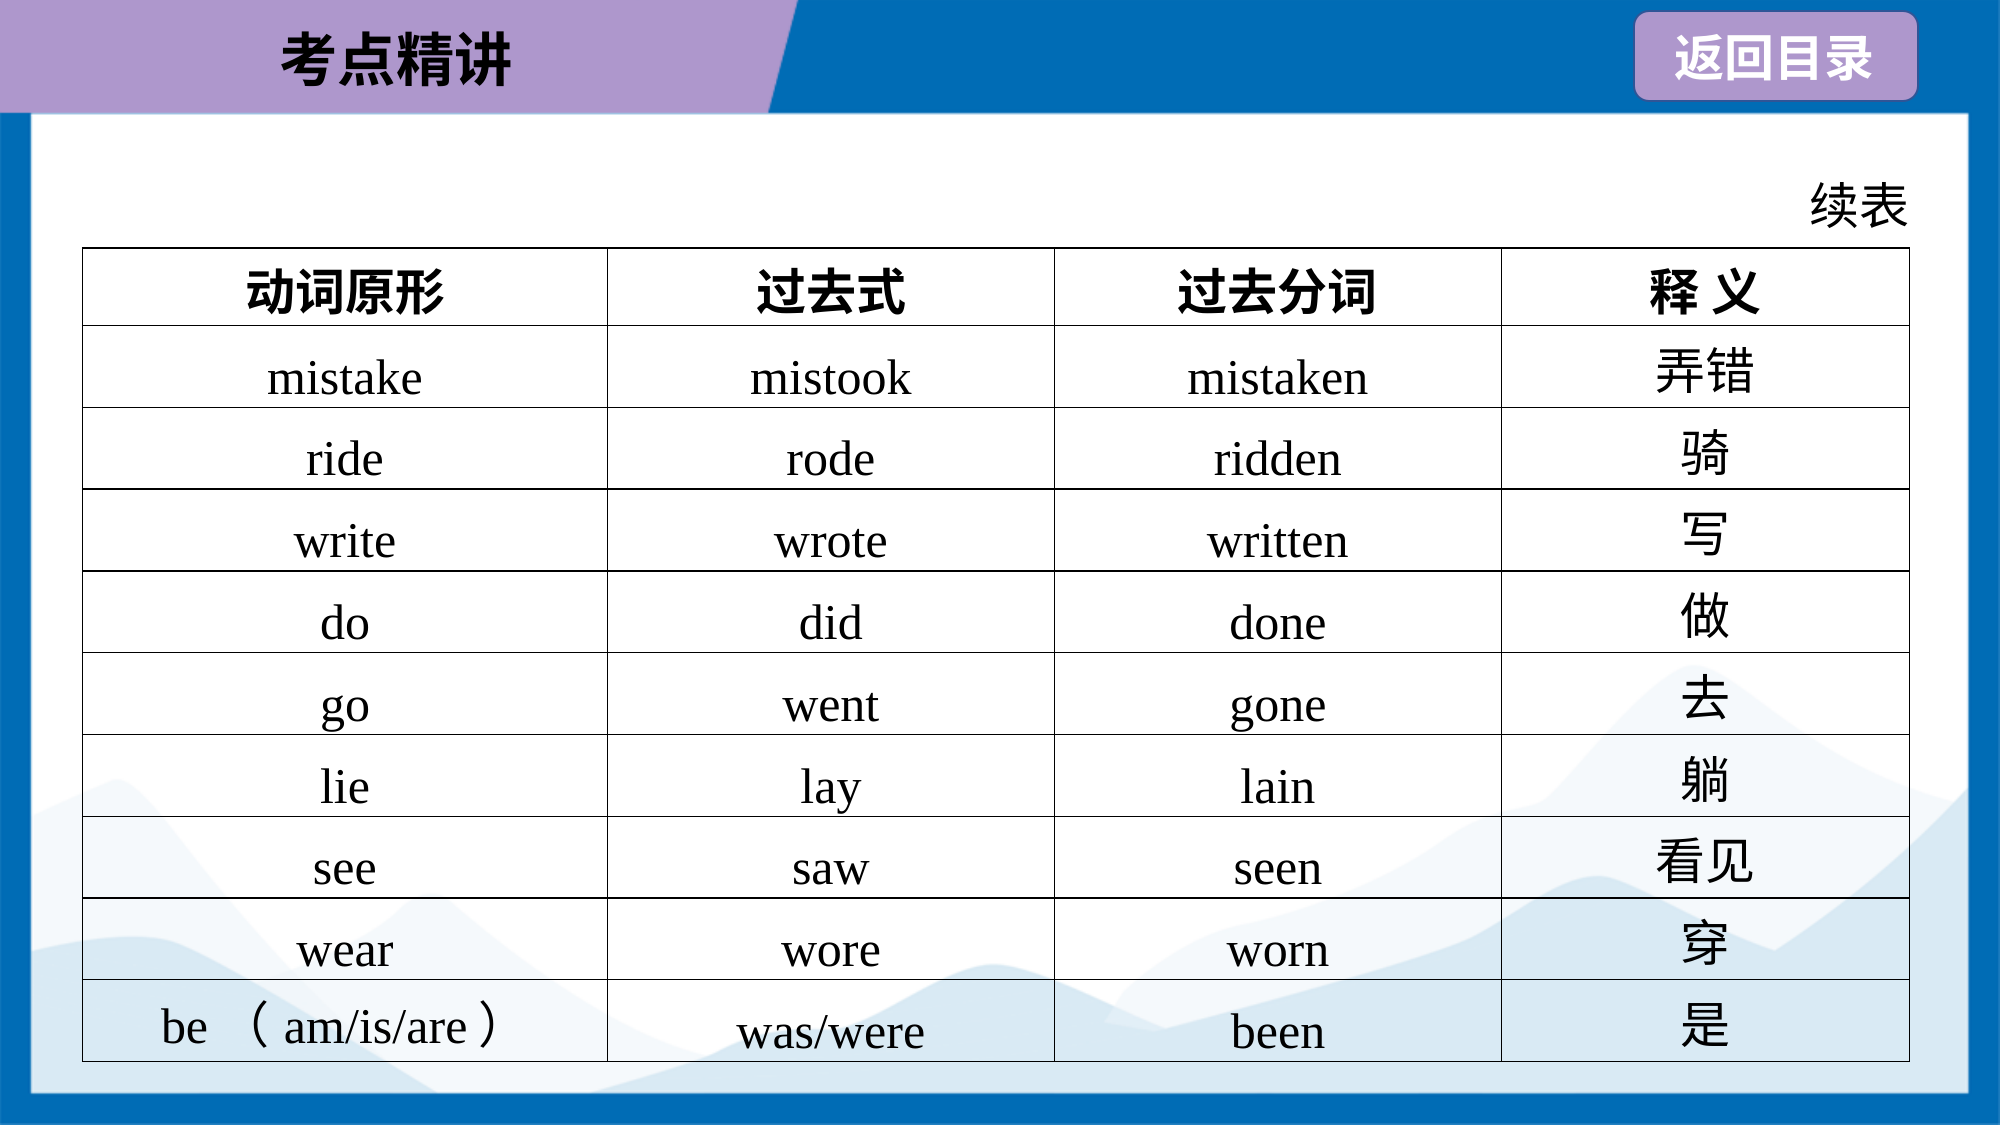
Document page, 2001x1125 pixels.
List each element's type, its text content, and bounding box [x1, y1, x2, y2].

table_cell been [1055, 980, 1501, 1061]
table_cell 躺 [1502, 735, 1909, 816]
table_cell wear [83, 899, 607, 979]
table_header 动词原形 [83, 249, 607, 325]
table_cell lie [83, 735, 607, 816]
table_cell 弄错 [1502, 326, 1909, 407]
table_cell write [83, 490, 607, 570]
table_cell lay [608, 735, 1054, 816]
table_cell rode [608, 408, 1054, 488]
table_cell did [608, 572, 1054, 652]
table_cell lain [1055, 735, 1501, 816]
table_cell done [1055, 572, 1501, 652]
table_header 过去分词 [1055, 249, 1501, 325]
picture [0, 0, 2000, 1125]
table_cell 看见 [1502, 817, 1909, 897]
table_cell seen [1055, 817, 1501, 897]
text_box 续表 [1808, 146, 1910, 235]
table_cell written [1055, 490, 1501, 570]
table_cell do [83, 572, 607, 652]
table_cell 做 [1502, 572, 1909, 652]
table_cell was/were [608, 980, 1054, 1061]
table_cell mistook [608, 326, 1054, 407]
table_cell go [83, 653, 607, 734]
table_cell wrote [608, 490, 1054, 570]
table_cell ridden [1055, 408, 1501, 488]
table_cell 骑 [1502, 408, 1909, 488]
table_cell see [83, 817, 607, 897]
table_cell ride [83, 408, 607, 488]
table_cell went [608, 653, 1054, 734]
table_cell 穿 [1502, 899, 1909, 979]
table_cell be（am/is/are） [83, 980, 607, 1061]
table_cell mistaken [1055, 326, 1501, 407]
table_cell 写 [1502, 490, 1909, 570]
table_header 释 义 [1502, 249, 1909, 325]
table_cell gone [1055, 653, 1501, 734]
table_header 过去式 [608, 249, 1054, 325]
table_cell saw [608, 817, 1054, 897]
table_cell 去 [1502, 653, 1909, 734]
table_cell wore [608, 899, 1054, 979]
table_cell 是 [1502, 980, 1909, 1061]
table_cell worn [1055, 899, 1501, 979]
table_cell mistake [83, 326, 607, 407]
